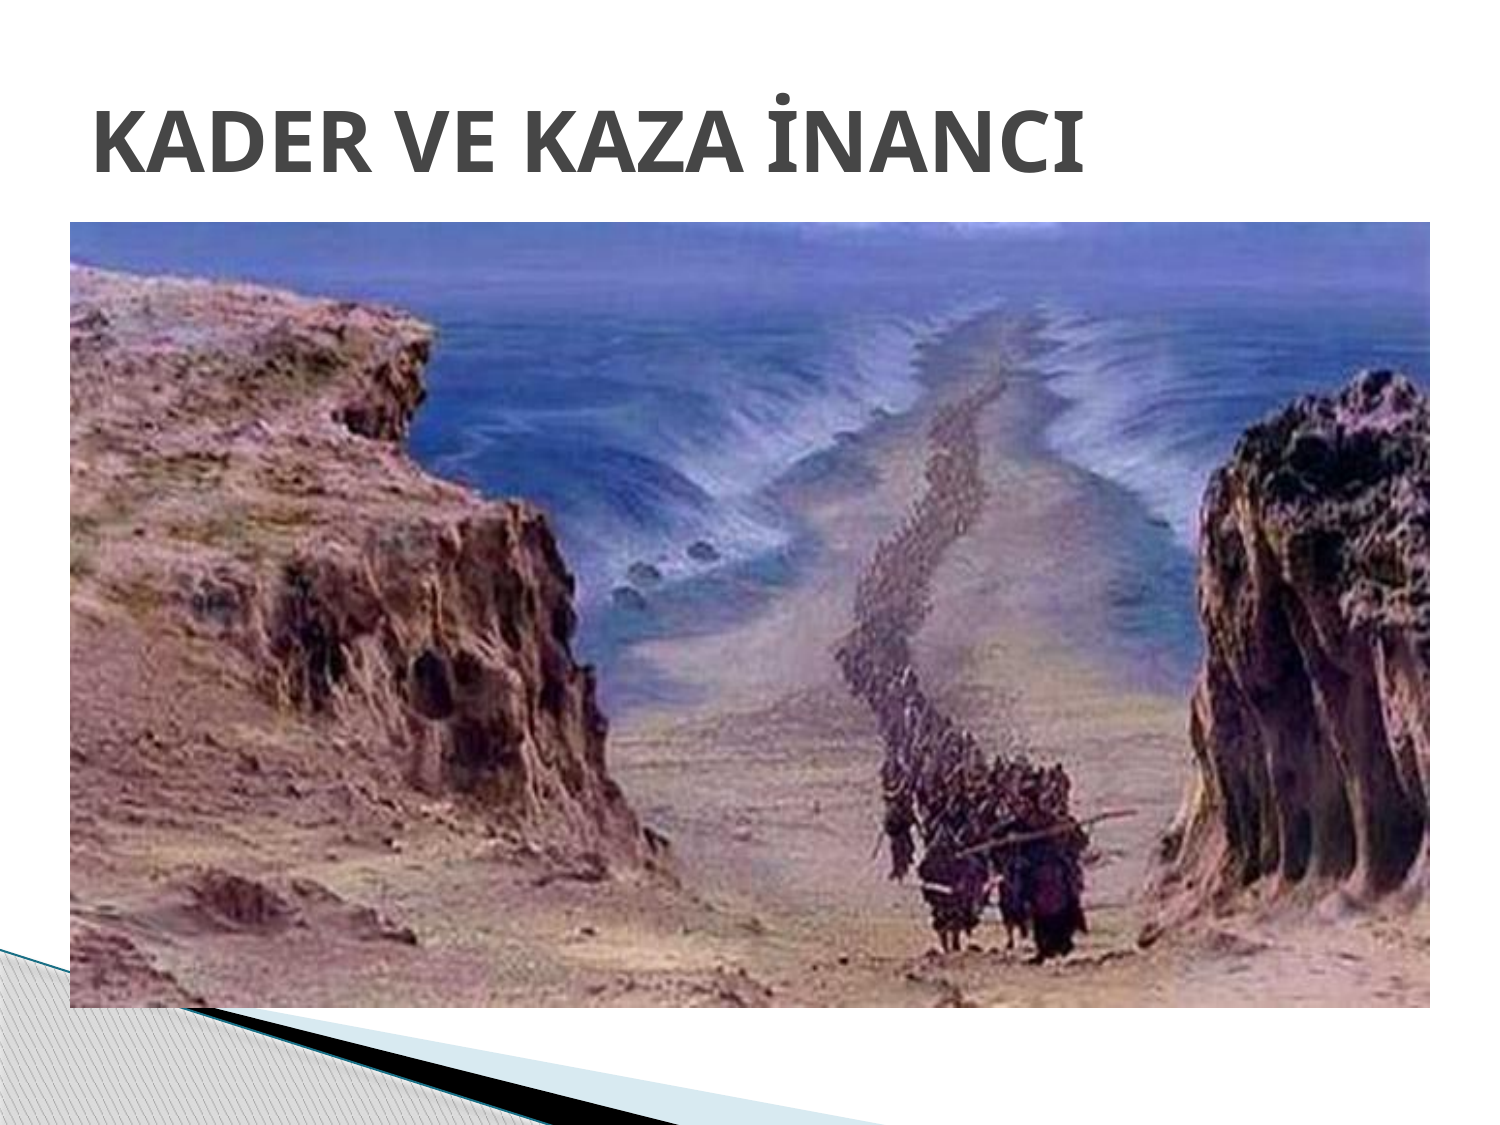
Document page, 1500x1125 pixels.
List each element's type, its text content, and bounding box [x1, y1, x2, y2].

title KADER VE KAZA İNANCI [75, 45, 1425, 222]
picture [70, 222, 1430, 1008]
